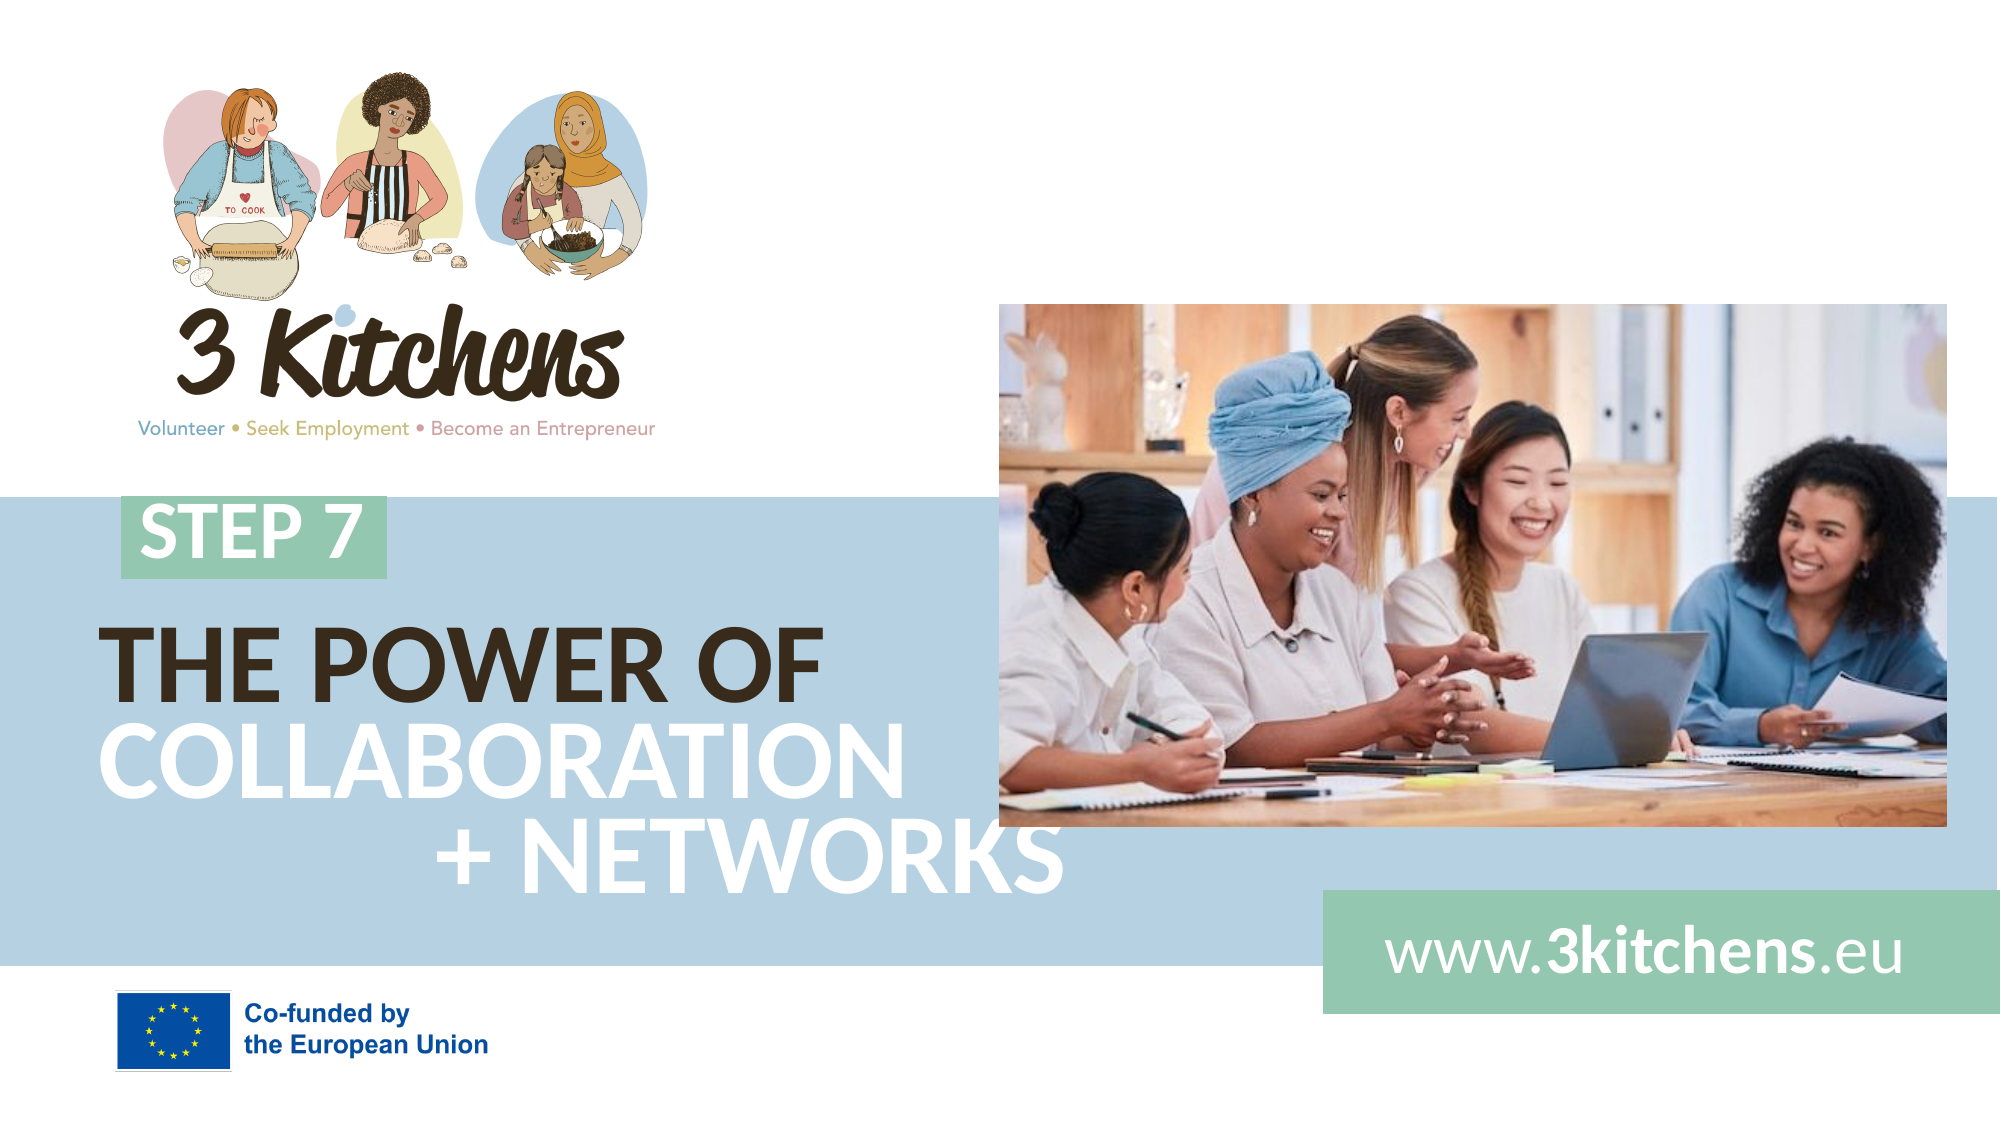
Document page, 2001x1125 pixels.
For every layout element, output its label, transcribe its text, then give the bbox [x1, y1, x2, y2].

picture [105, 25, 712, 465]
picture [112, 988, 516, 1074]
picture [999, 304, 1947, 827]
list www.3kitchens.eu [1323, 891, 1921, 1012]
text_box THE POWER OF COLLABORATION + NETWORKS [84, 621, 999, 710]
text_box STEP 7. [105, 471, 952, 560]
